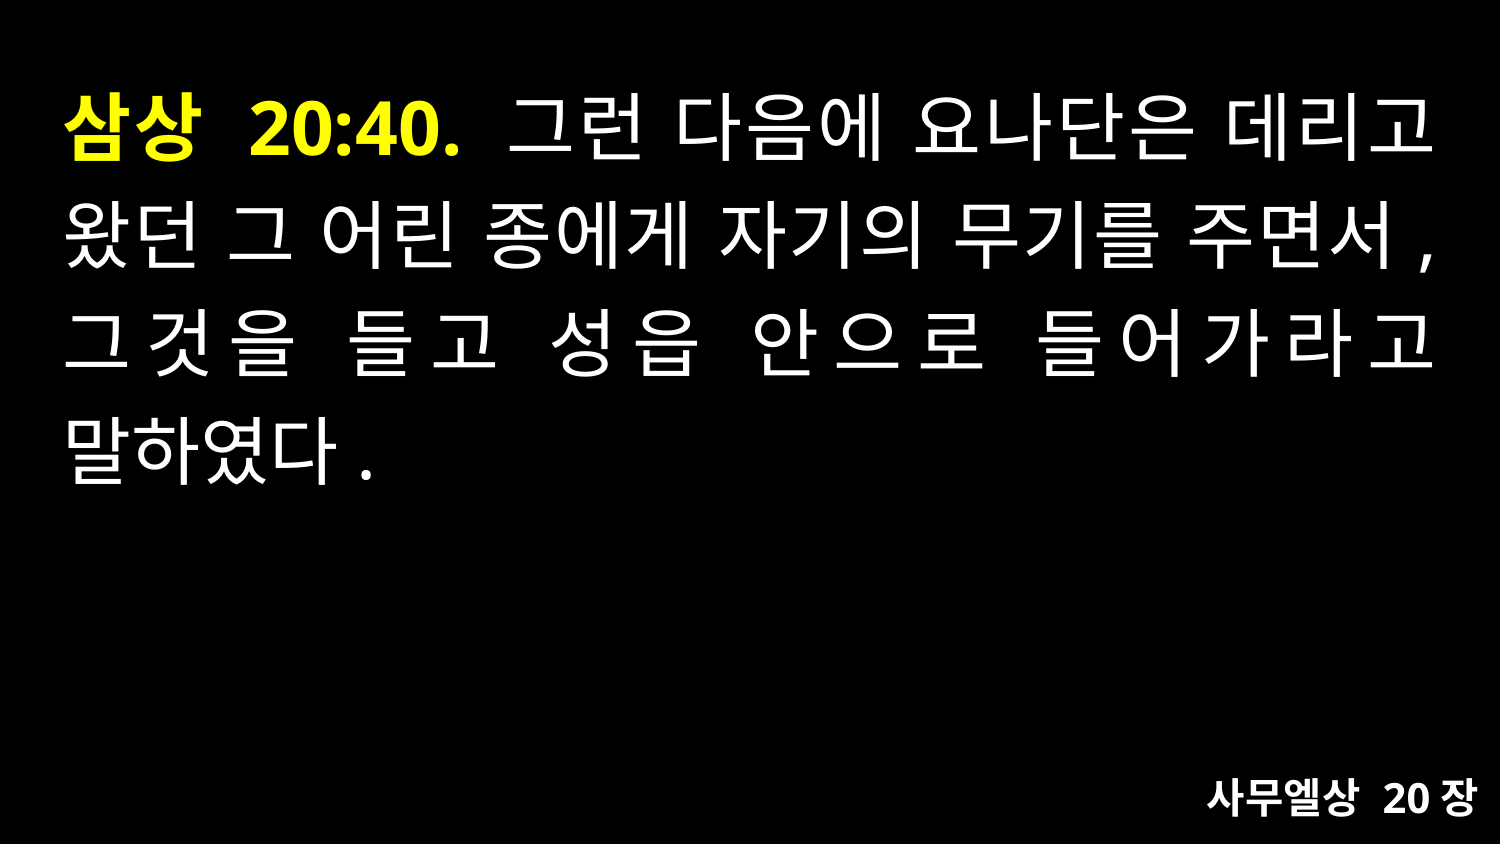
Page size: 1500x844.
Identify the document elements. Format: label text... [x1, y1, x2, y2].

title 삼상 20:40. 그런 다음에 요나단은 데리고 왔던 그 어린 종에게 자기의 무기를 주면서, 그것을 들고 성읍 안으로 들어가라고 말하였다. [0, 0, 1500, 844]
subtitle 사무엘상 20장 [916, 770, 1500, 844]
